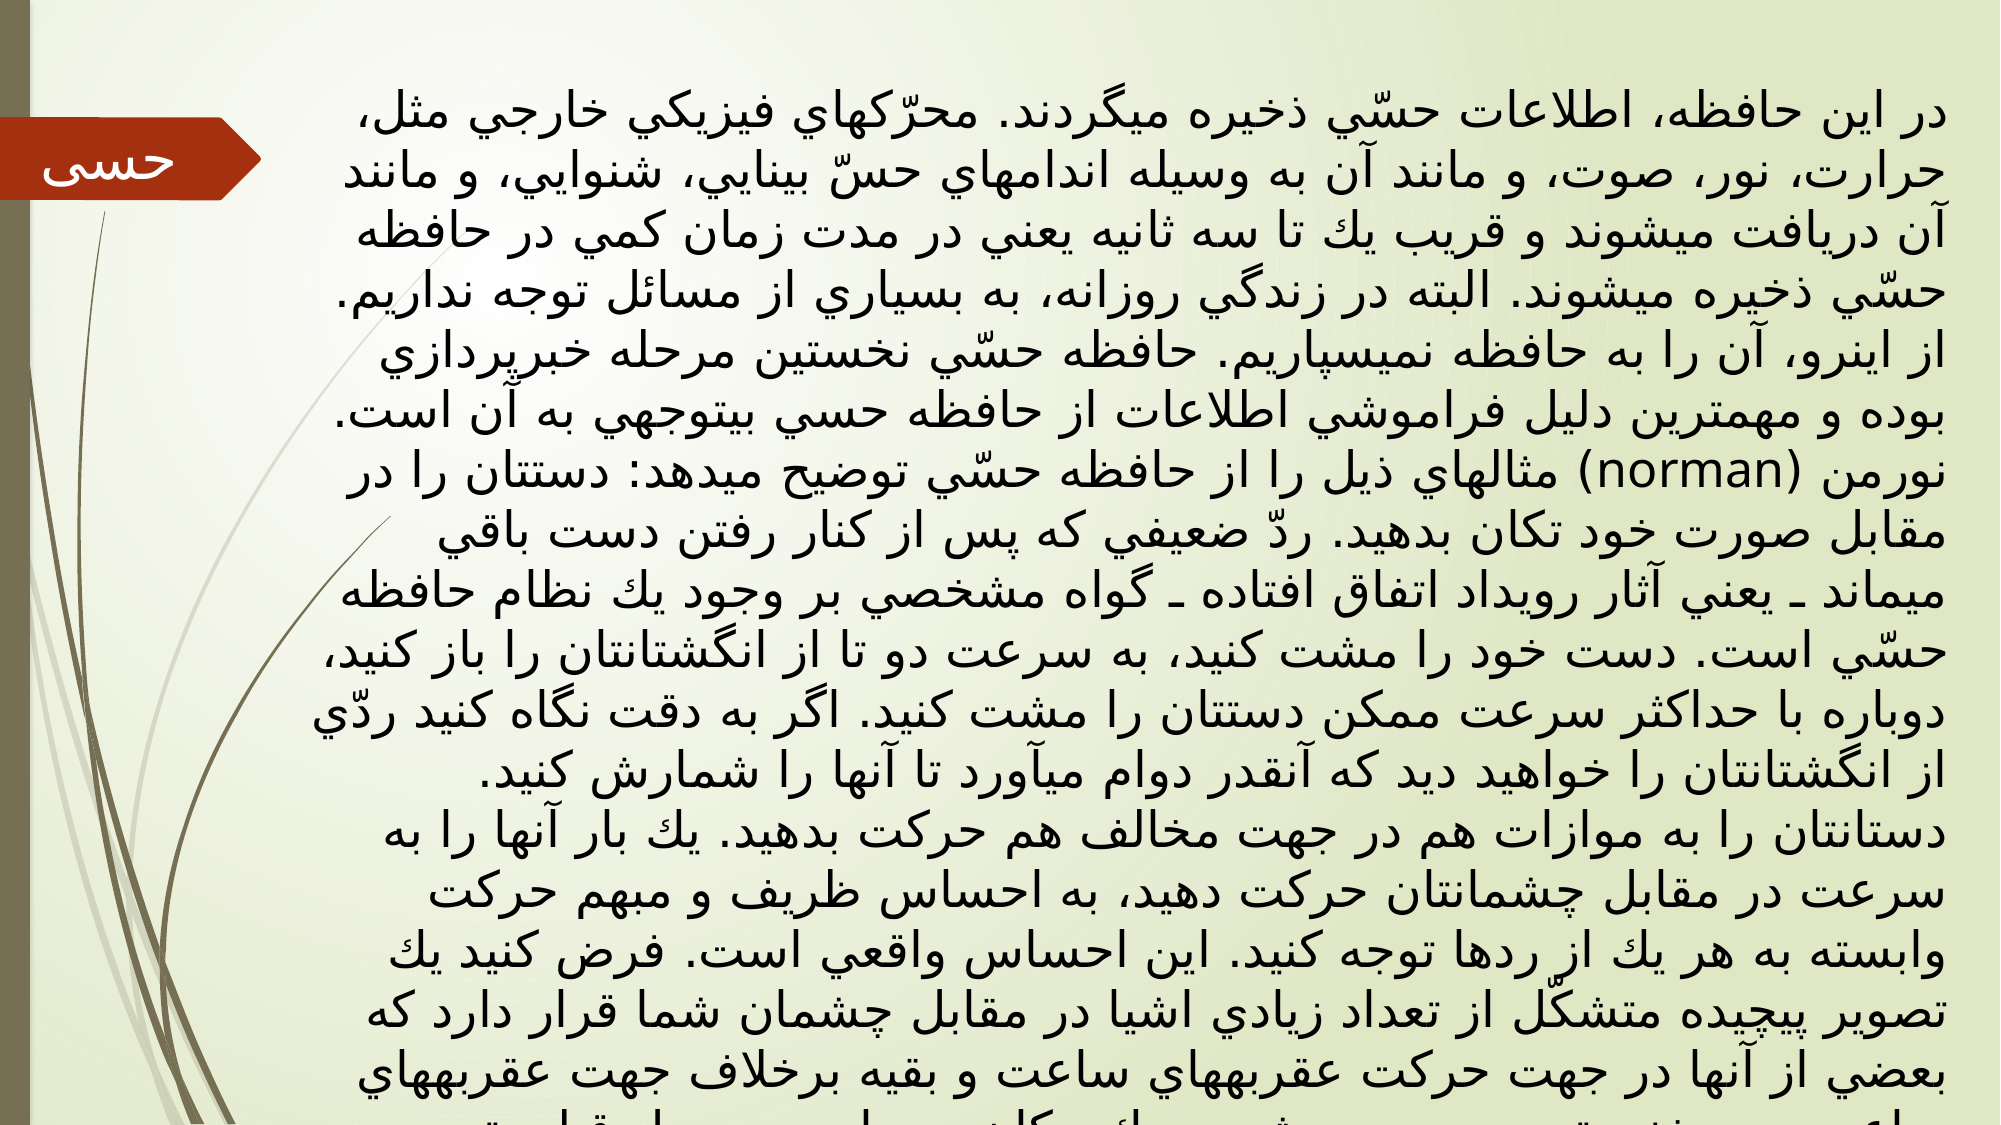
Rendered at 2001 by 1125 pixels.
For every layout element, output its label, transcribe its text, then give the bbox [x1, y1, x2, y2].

text_box در اين حافظه، اطلاعات حسّي ذخيره مي‏گردند. محرّك‏هاي فيزيكي خارجي مثل، حرارت، نور، صوت، و مانند آن به وسيله اندام‏هاي حسّ بينايي، شنوايي، و مانند آن دريافت مي‏شوند و قريب يك تا سه ثانيه يعني در مدت زمان كمي در حافظه حسّي ذخيره مي‏شوند. البته در زندگي روزانه، به بسياري از مسائل توجه نداريم. از اين‏رو، آن را به حافظه نمي‏سپاريم. حافظه حسّي نخستين مرحله خبرپردازي بوده و مهم‏ترين دليل فراموشي اطلاعات از حافظه حسي بي‏توجهي به آن است. نورمن (norman) مثال‏هاي ذيل را از حافظه حسّي توضيح مي‏دهد: دستتان را در مقابل صورت خود تكان بدهيد. ردّ ضعيفي كه پس از كنار رفتن دست باقي مي‏ماند ـ يعني آثار رويداد اتفاق افتاده ـ گواه مشخصي بر وجود يك نظام حافظه حسّي است. دست خود را مشت كنيد، به سرعت دو تا از انگشتانتان را باز كنيد، دوباره با حداكثر سرعت ممكن دستتان را مشت كنيد. اگر به دقت نگاه كنيد ردّي از انگشتانتان را خواهيد ديد كه آن‏قدر دوام مي‏آورد تا آنها را شمارش كنيد. دستانتان را به موازات هم در جهت مخالف هم حركت بدهيد. يك بار آنها را به سرعت در مقابل چشمانتان حركت دهيد، به احساس ظريف و مبهم حركت وابسته به هر يك از ردها توجه كنيد. اين احساس واقعي است. فرض كنيد يك تصوير پيچيده متشكّل از تعداد زيادي اشيا در مقابل چشمان شما قرار دارد كه بعضي از آنها در جهت حركت عقربه‏هاي ساعت و بقيه برخلاف جهت عقربه‏هاي ساعت مي‏چرخند. تصوير محو مي‏شود و يك پيكان به جايي در محل قبلي تصوير اشاره مي‏كند. شما قادر خواهيد بود جهتي را كه شي‏ء در آن مكان خاص حركت مي‏كرد مشخص كنيد. ردّ تصوير براي چندصد هزارم ثانيه پس از محو شدن تصوير فيزيكي، باقي مي‏ماند. [296, 70, 1964, 1125]
text_box حسی [26, 113, 192, 199]
